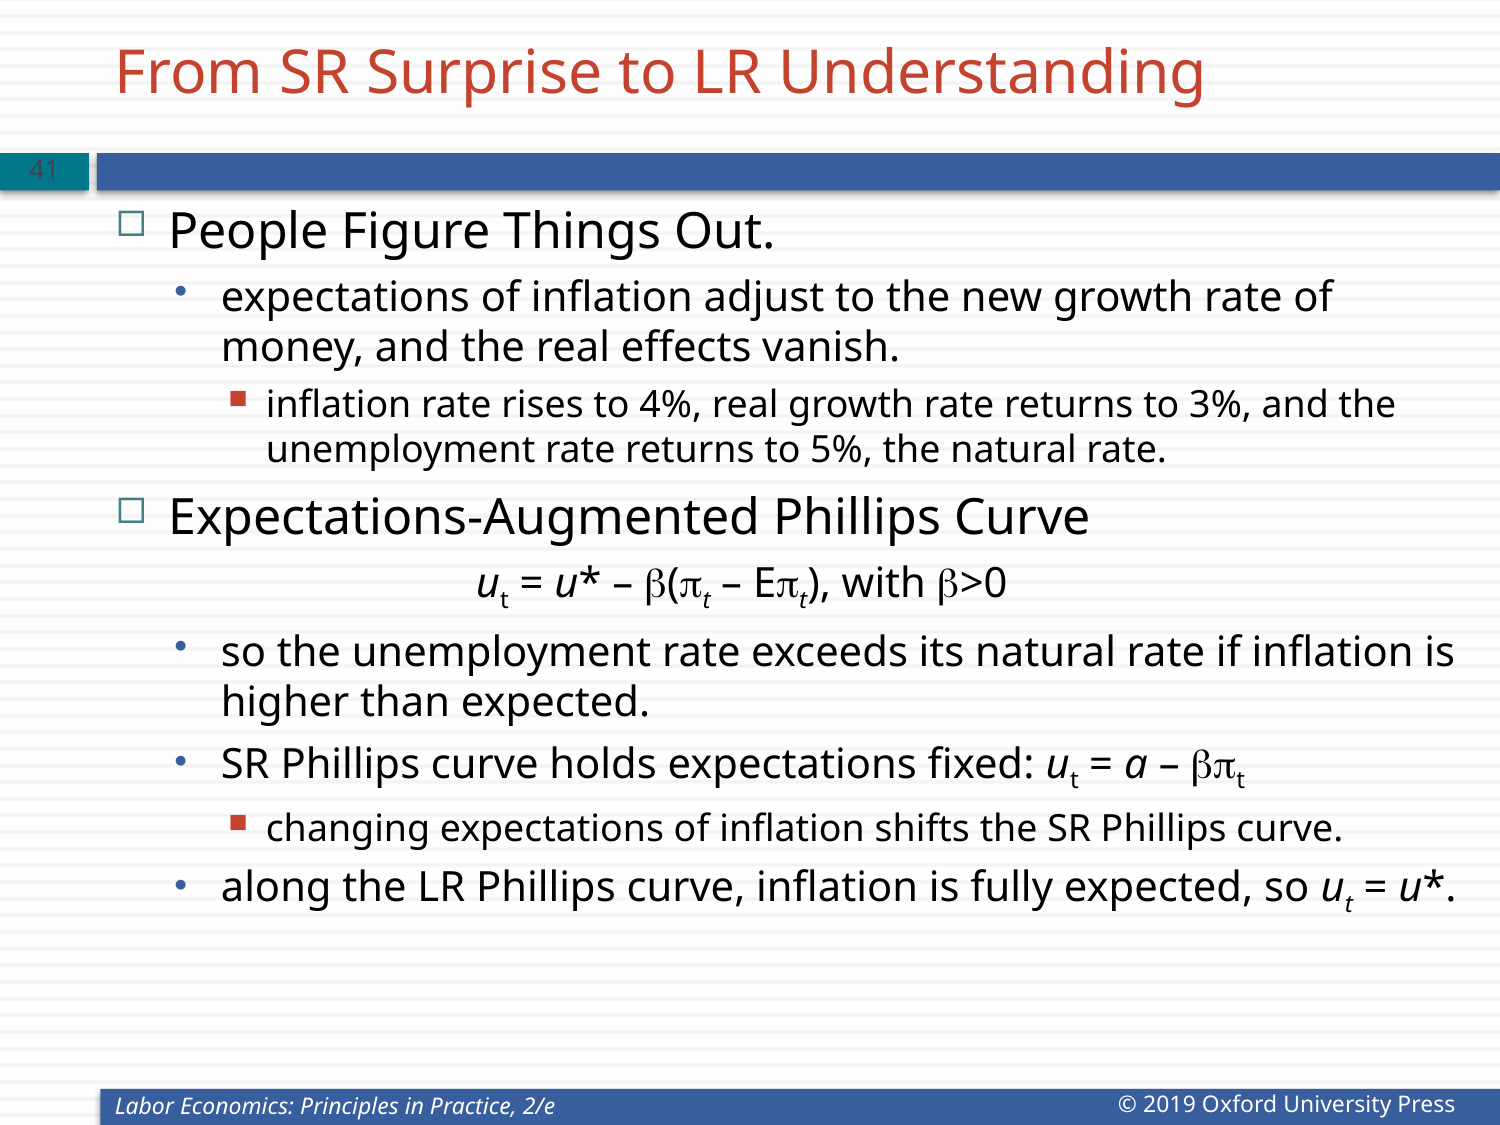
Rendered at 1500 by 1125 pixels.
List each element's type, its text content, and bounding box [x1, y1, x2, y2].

title From SR Surprise to LR Understanding [99, 1, 1472, 136]
footer © 2019 Oxford University Press [825, 1090, 1471, 1125]
slide_number 40 [0, 153, 89, 191]
slide_number Labor Economics: Principles in Practice, 2/e [99, 1090, 745, 1125]
list People Figure Things Out. expectations of inflation adjust to the new growth rate of money, and the real effects vanish. inflation rate rises to 4%, real growth rate returns to 3%, and the unemployment rate returns to 5%, the natural rate. Expectations-Augmented Phillips Curve ut = u* – b(pt – Ept), with b>0 so the unemployment rate exceeds its natural rate if inflation is higher than expected. SR Phillips curve holds expectations fixed: ut = a – bpt changing expectations of inflation shifts the SR Phillips curve. along the LR Phillips curve, inflation is fully expected, so ut = u*. [101, 190, 1473, 1084]
